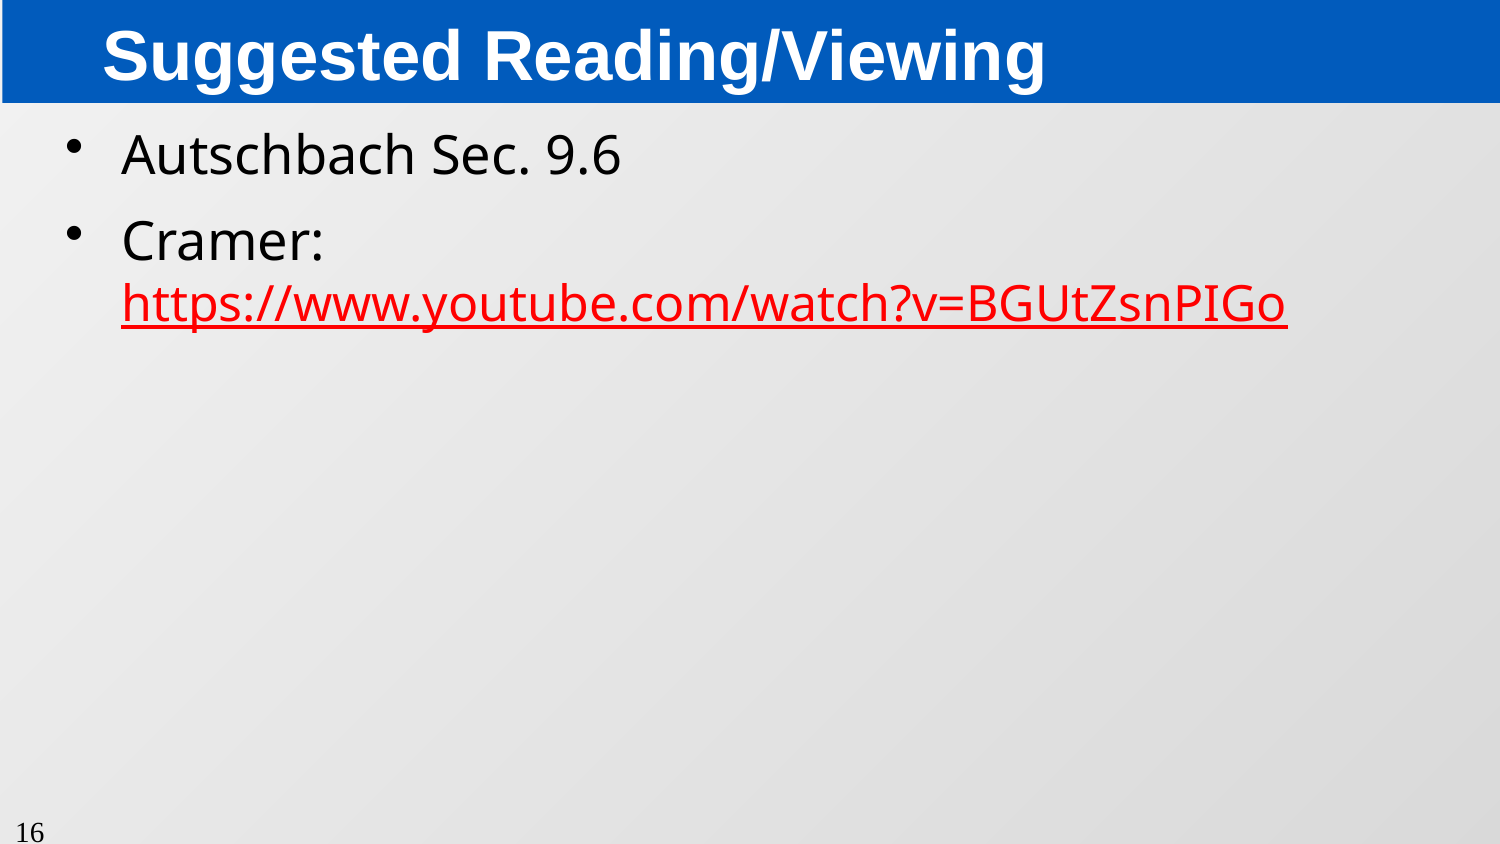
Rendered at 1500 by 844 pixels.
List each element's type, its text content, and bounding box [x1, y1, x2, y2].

slide_number 16 [0, 806, 101, 844]
list Autschbach Sec. 9.6 Cramer: https://www.youtube.com/watch?v=BGUtZsnPIGo [49, 112, 1488, 798]
title Suggested Reading/Viewing [87, 0, 1363, 104]
